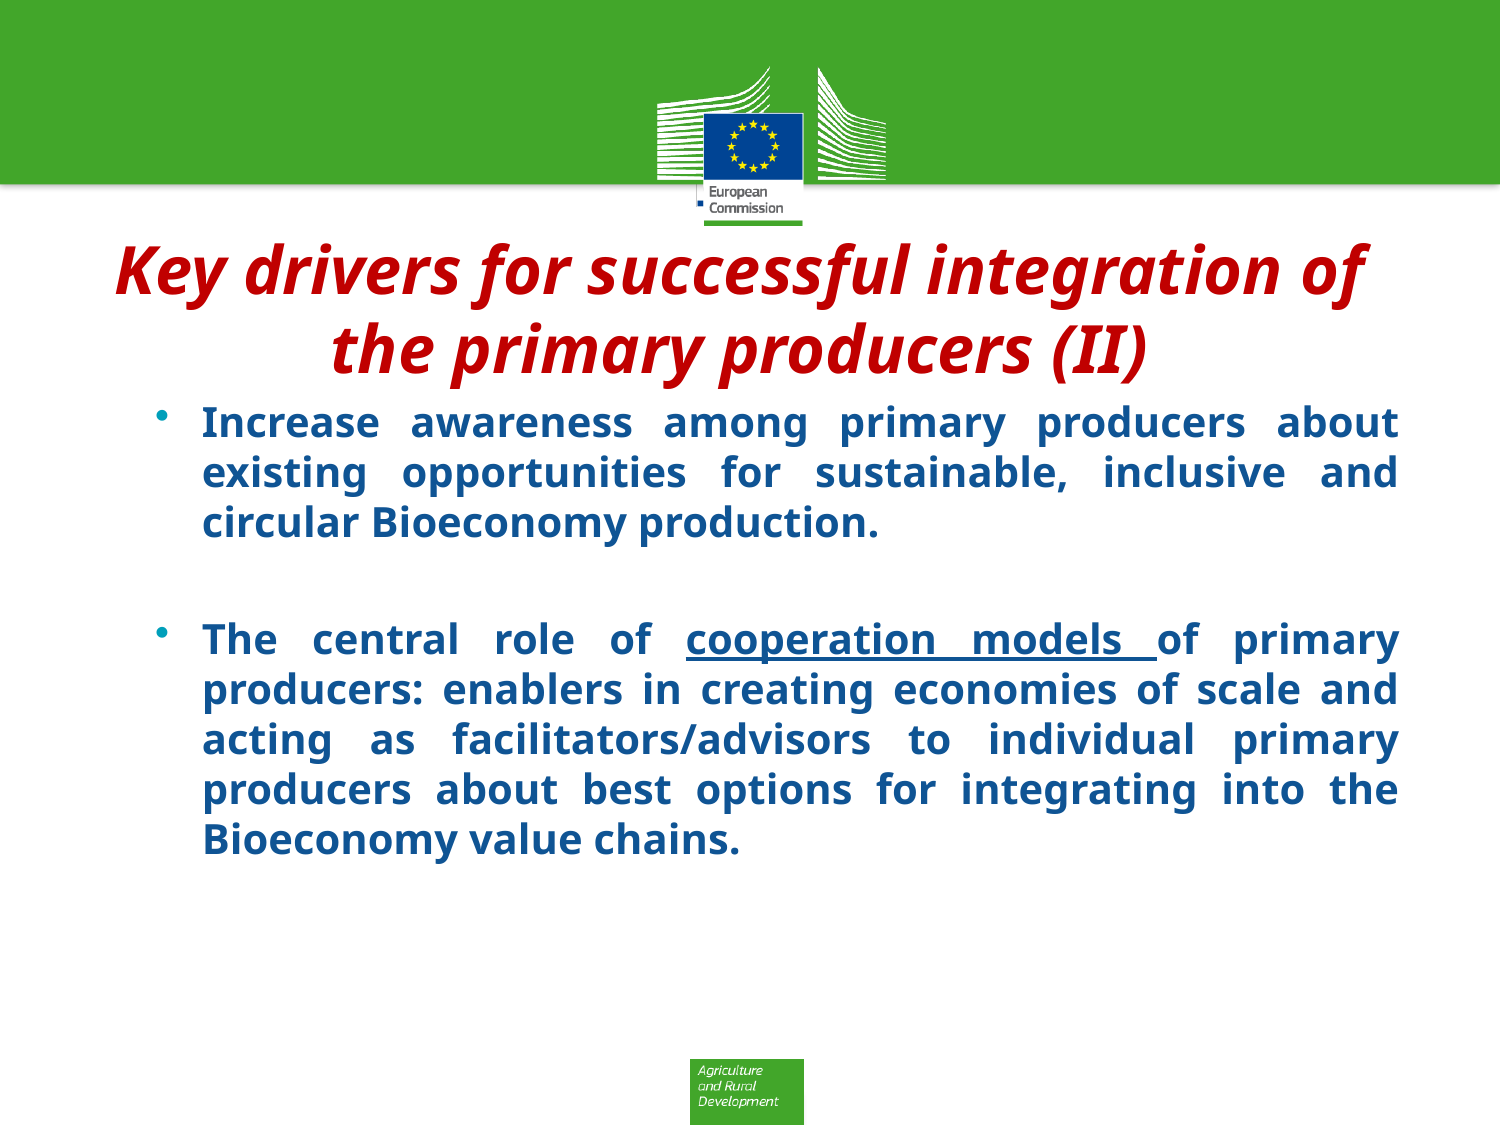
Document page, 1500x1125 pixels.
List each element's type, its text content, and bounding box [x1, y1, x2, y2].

picture [690, 1059, 804, 1125]
list Key drivers for successful integration of the primary producers (II) Increase awareness among primary producers about existing opportunities for sustainable, inclusive and circular Bioeconomy production. The central role of cooperation models of primary producers: enablers in creating economies of scale and acting as facilitators/advisors to individual primary producers about best options for integrating into the Bioeconomy value chains. [64, 219, 1415, 1047]
picture [620, 66, 886, 219]
